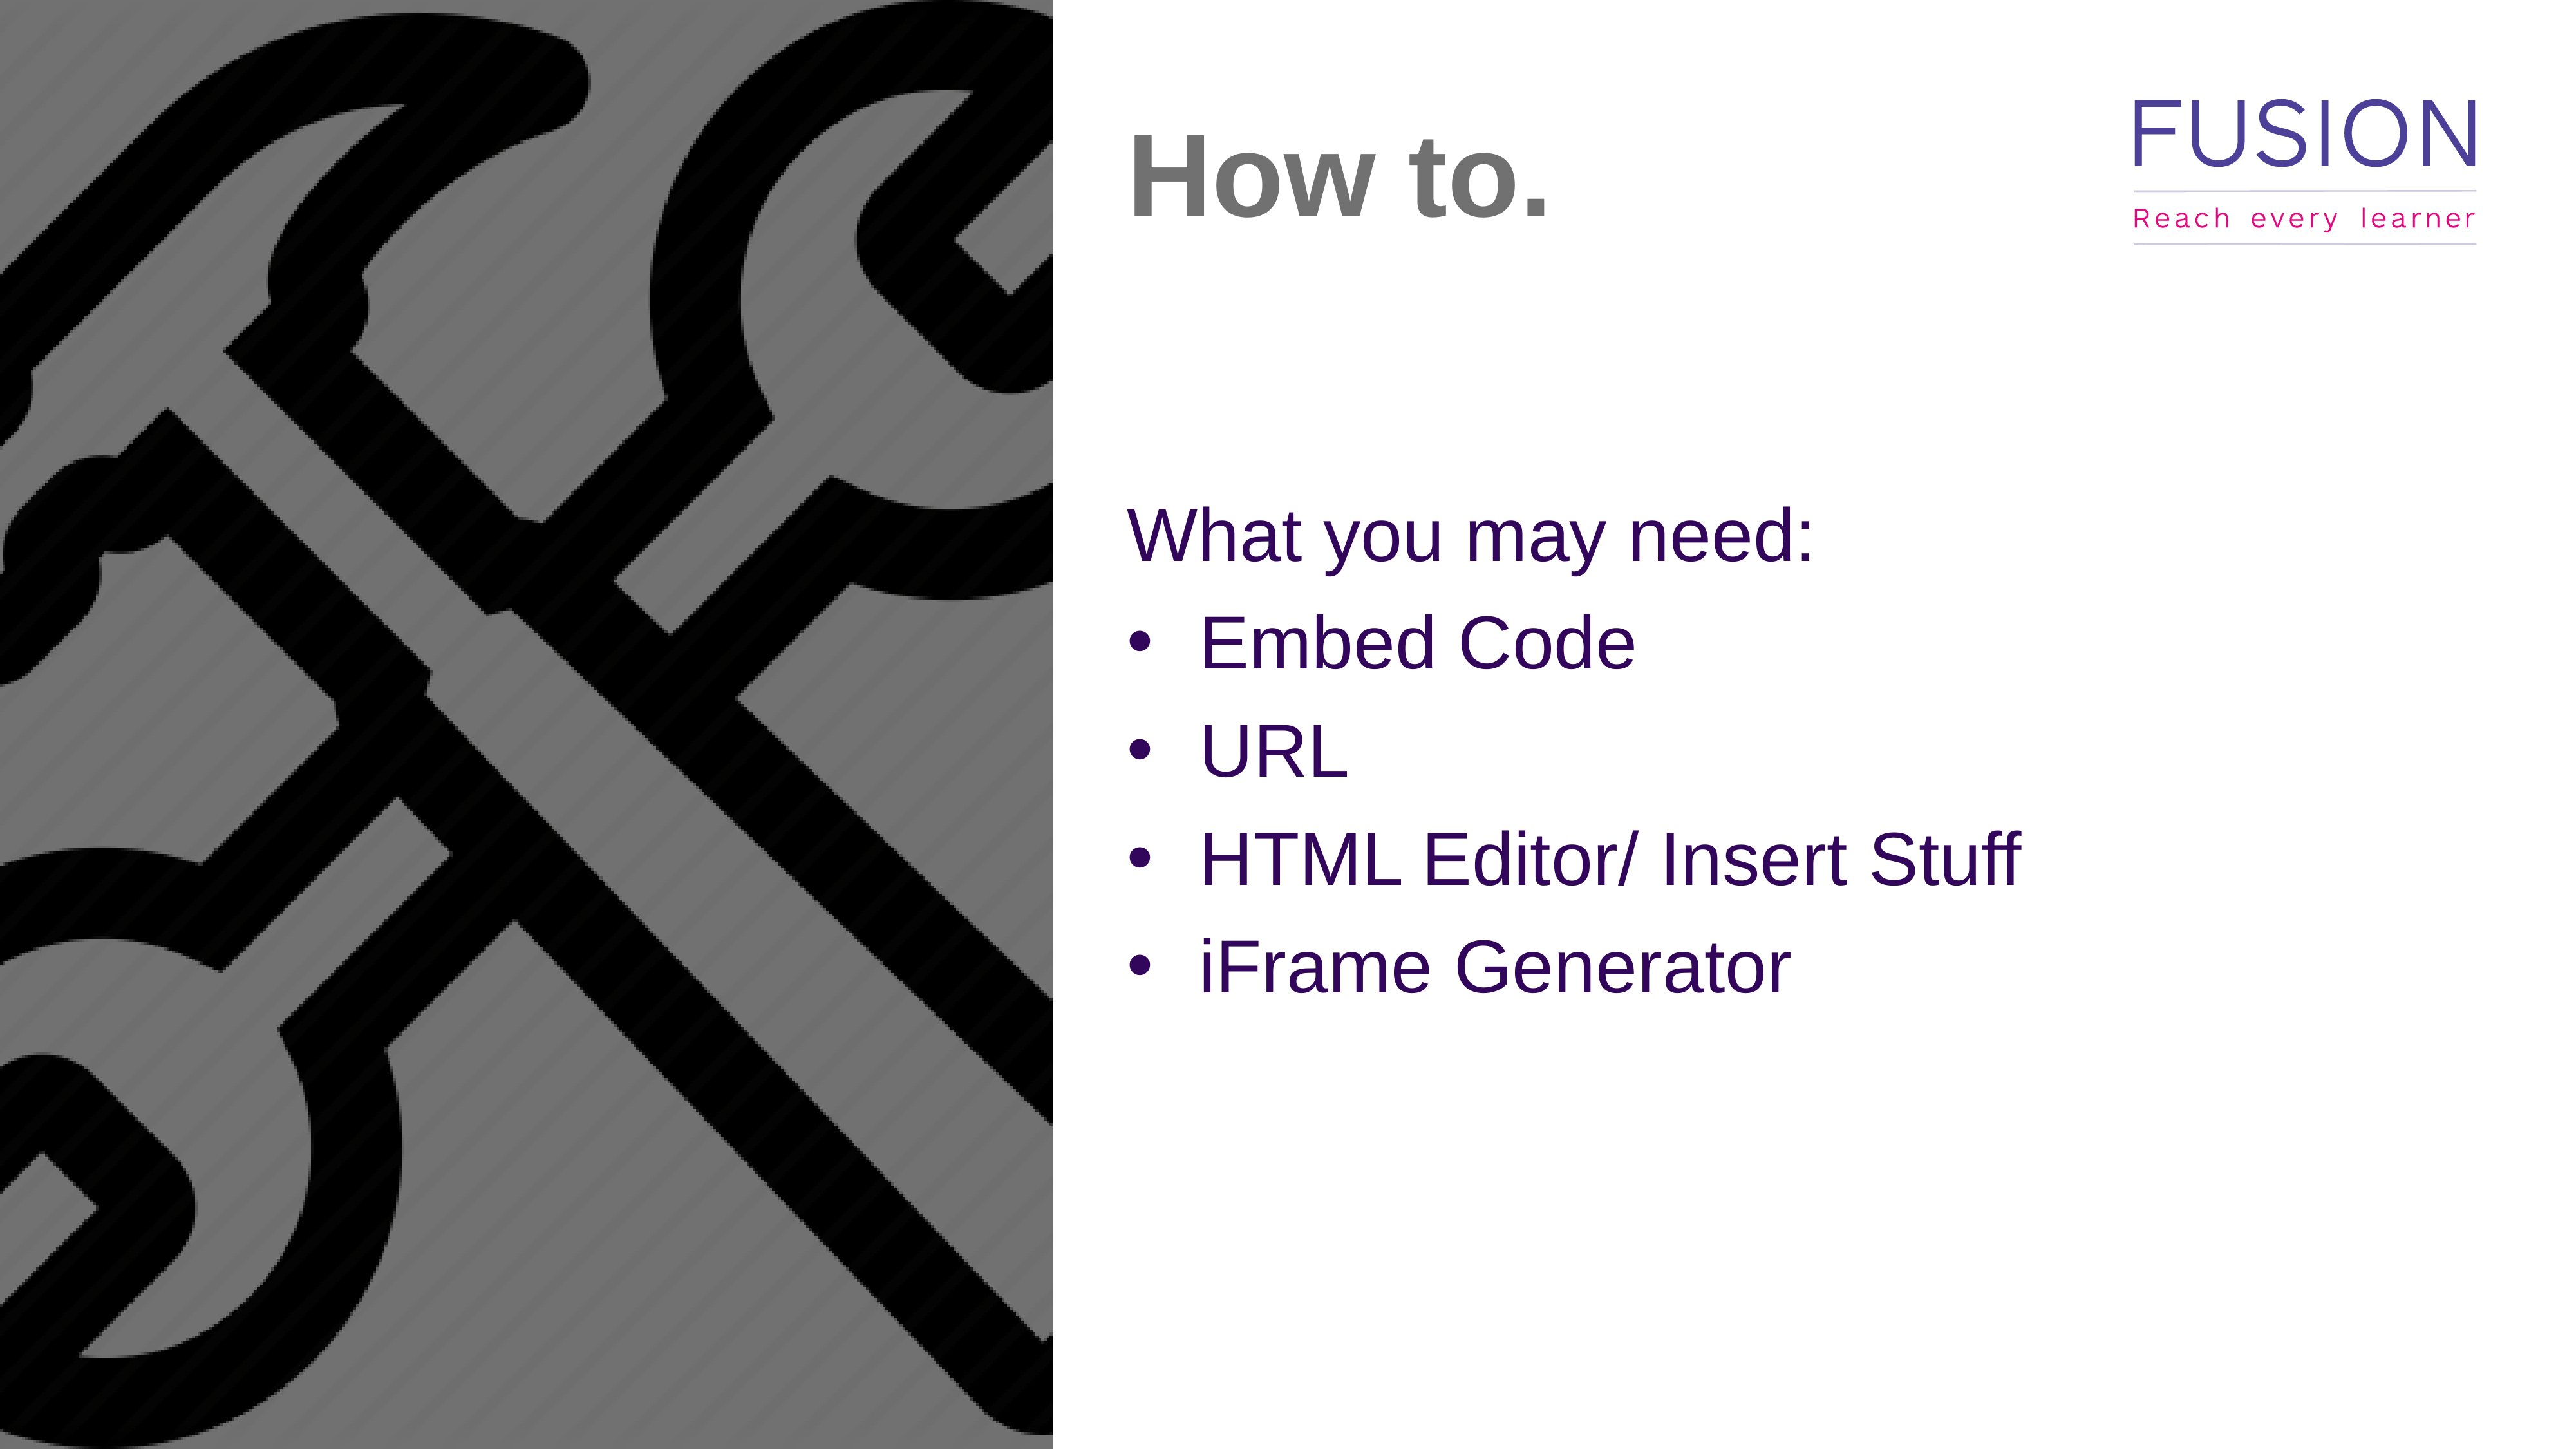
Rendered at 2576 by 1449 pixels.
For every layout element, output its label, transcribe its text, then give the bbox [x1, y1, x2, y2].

picture [0, 0, 2576, 1449]
title How to. [1117, 38, 1716, 318]
list What you may need: Embed Code URL HTML Editor/ Insert Stuff iFrame Generator [1117, 785, 2305, 936]
